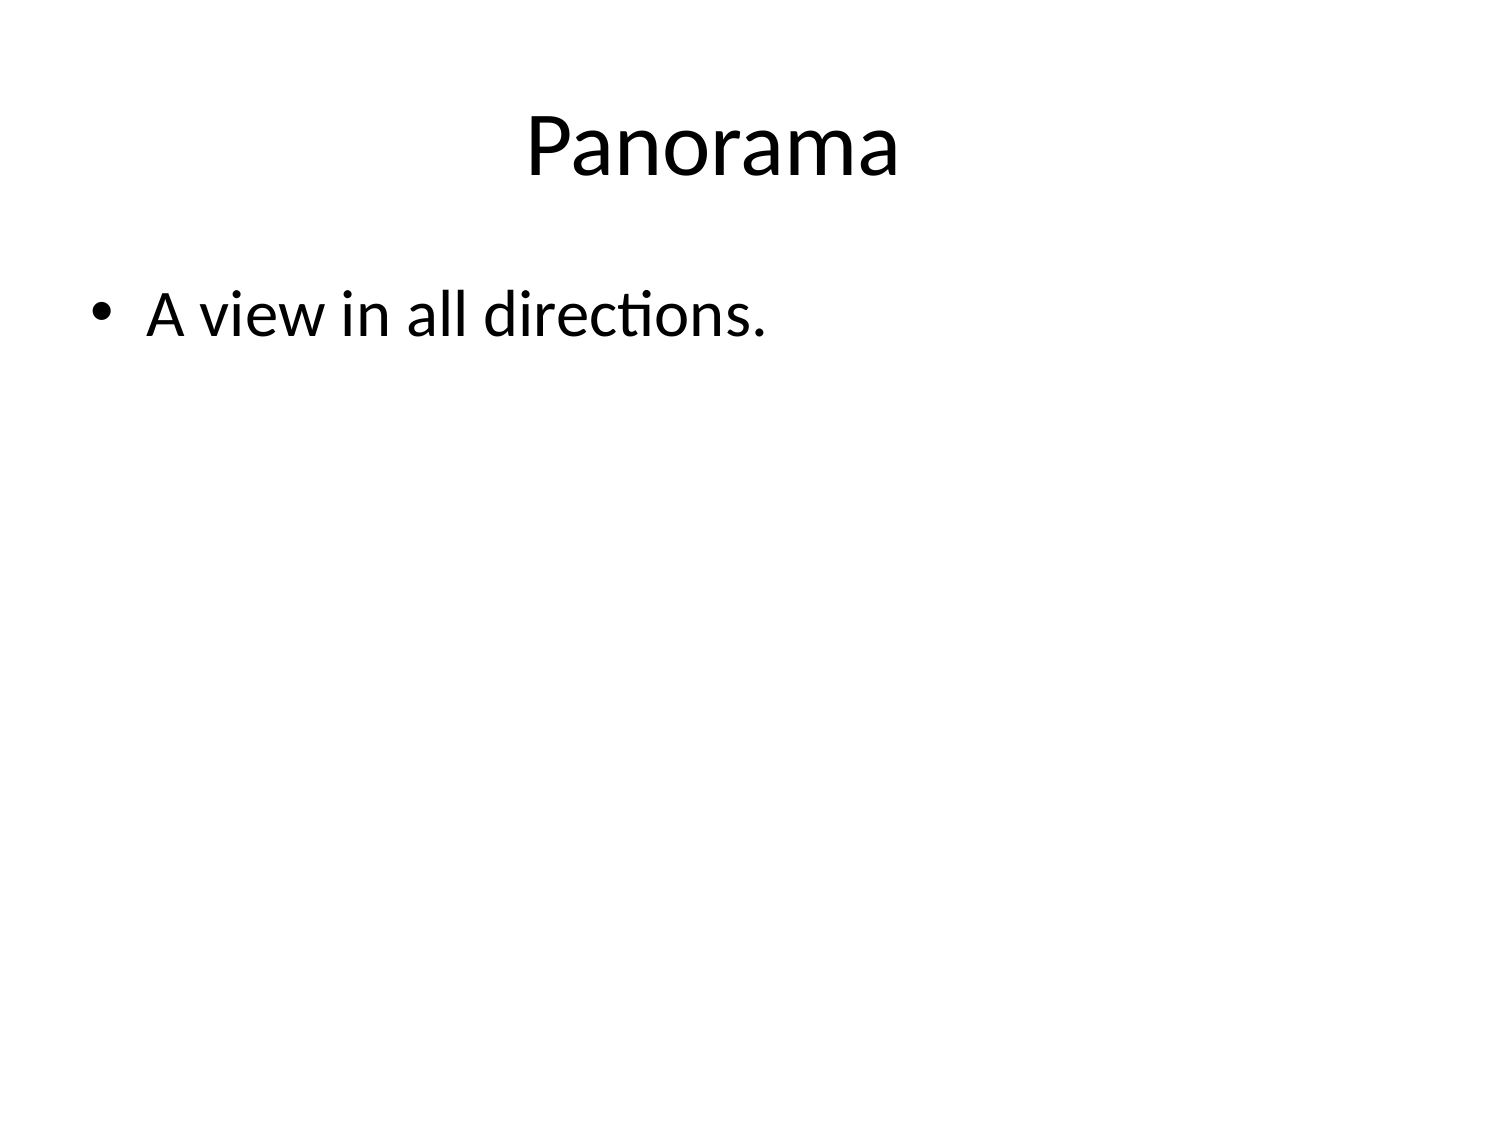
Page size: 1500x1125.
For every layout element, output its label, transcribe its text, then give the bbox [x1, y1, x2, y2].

list A view in all directions. [75, 262, 1425, 1005]
title Panorama [75, 45, 1425, 233]
